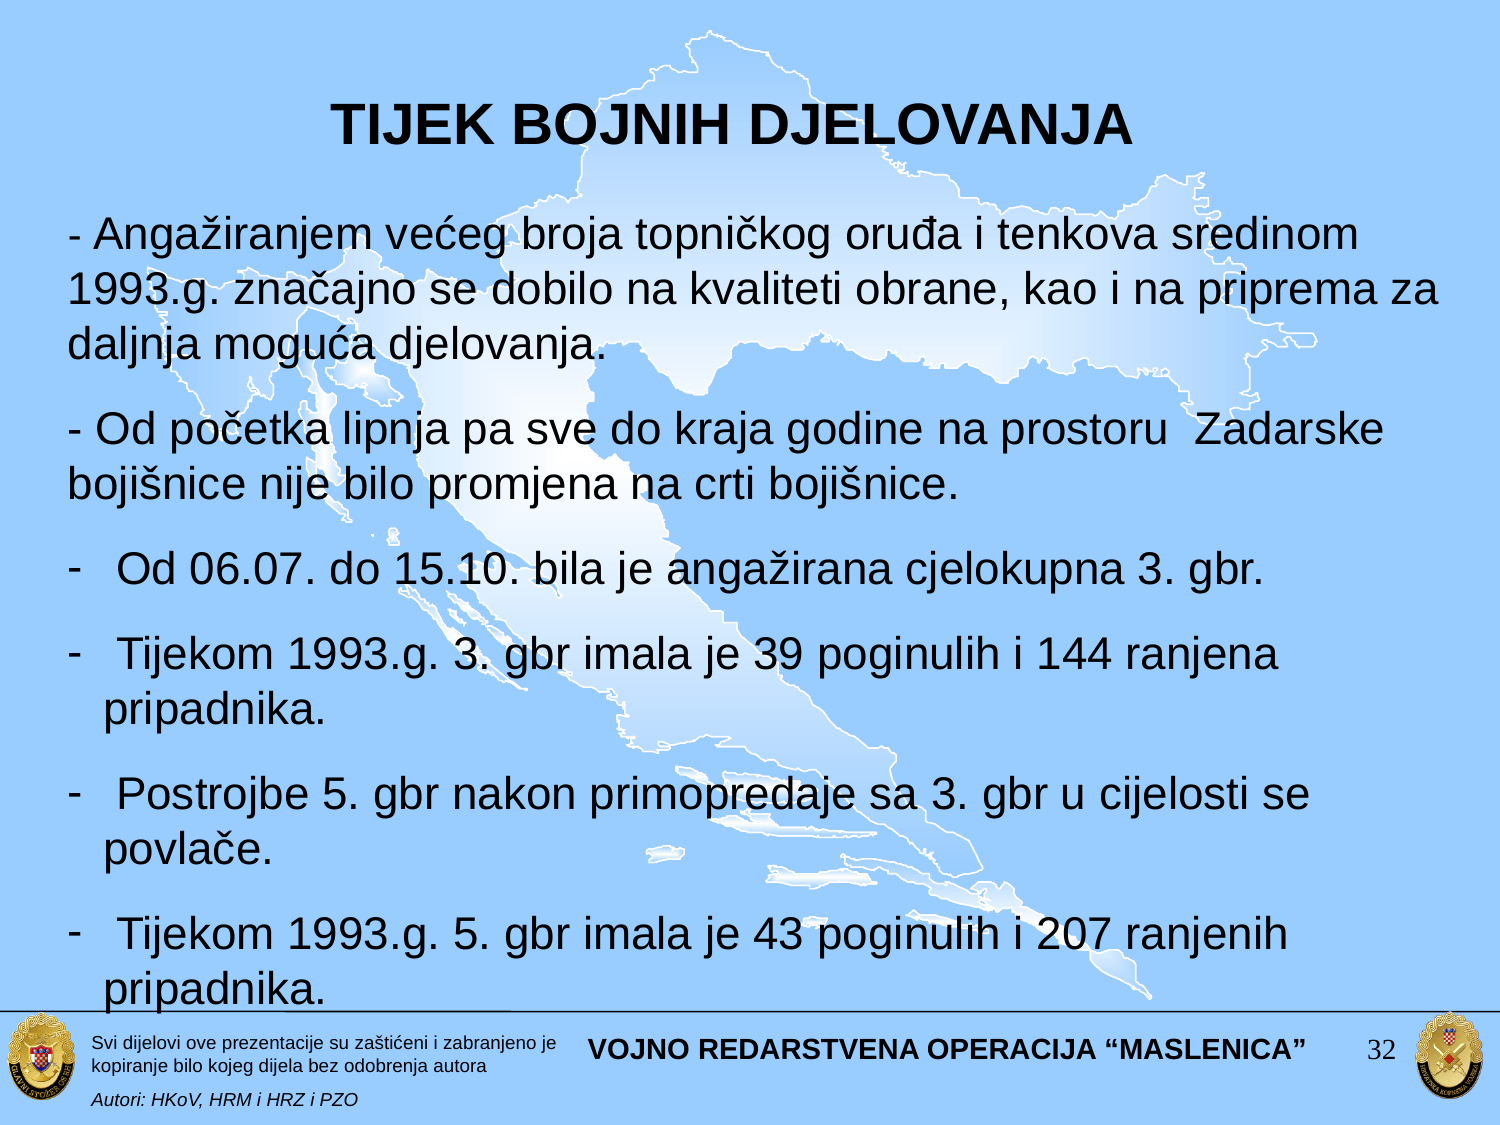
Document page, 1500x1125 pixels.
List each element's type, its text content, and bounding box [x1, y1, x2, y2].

text_box - Angažiranjem većeg broja topničkog oruđa i tenkova sredinom 1993.g. značajno se dobilo na kvaliteti obrane, kao i na priprema za daljnja moguća djelovanja. - Od početka lipnja pa sve do kraja godine na prostoru Zadarske bojišnice nije bilo promjena na crti bojišnice. Od 06.07. do 15.10. bila je angažirana cjelokupna 3. gbr. Tijekom 1993.g. 3. gbr imala je 39 poginulih i 144 ranjena pripadnika. Postrojbe 5. gbr nakon primopredaje sa 3. gbr u cijelosti se povlače. Tijekom 1993.g. 5. gbr imala je 43 poginulih i 207 ranjenih pripadnika. [53, 196, 1459, 1022]
picture [7, 1012, 75, 1100]
picture [1415, 1011, 1483, 1099]
text_box TIJEK BOJNIH DJELOVANJA [316, 78, 1151, 164]
footer VOJNO REDARSTVENA OPERACIJA “MASLENICA” [572, 1022, 1387, 1074]
